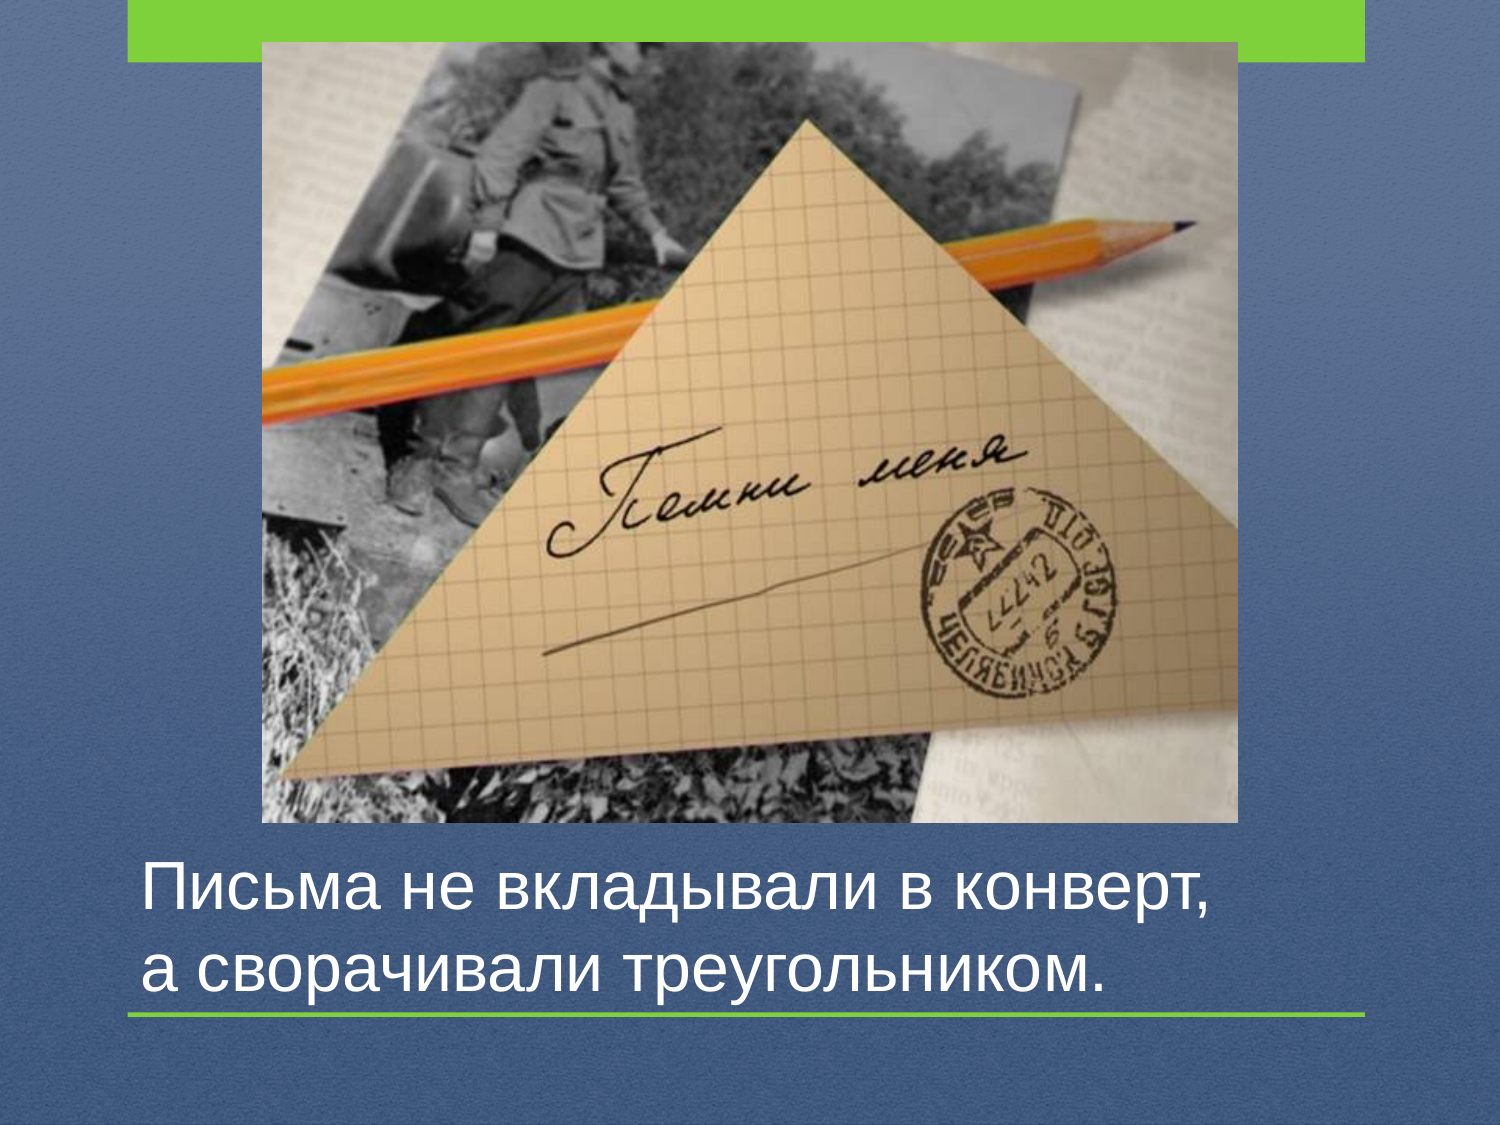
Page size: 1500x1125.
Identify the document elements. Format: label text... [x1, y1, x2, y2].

picture [262, 42, 1238, 823]
title Письма не вкладывали в конверт, а сворачивали треугольником. [125, 750, 1238, 1013]
